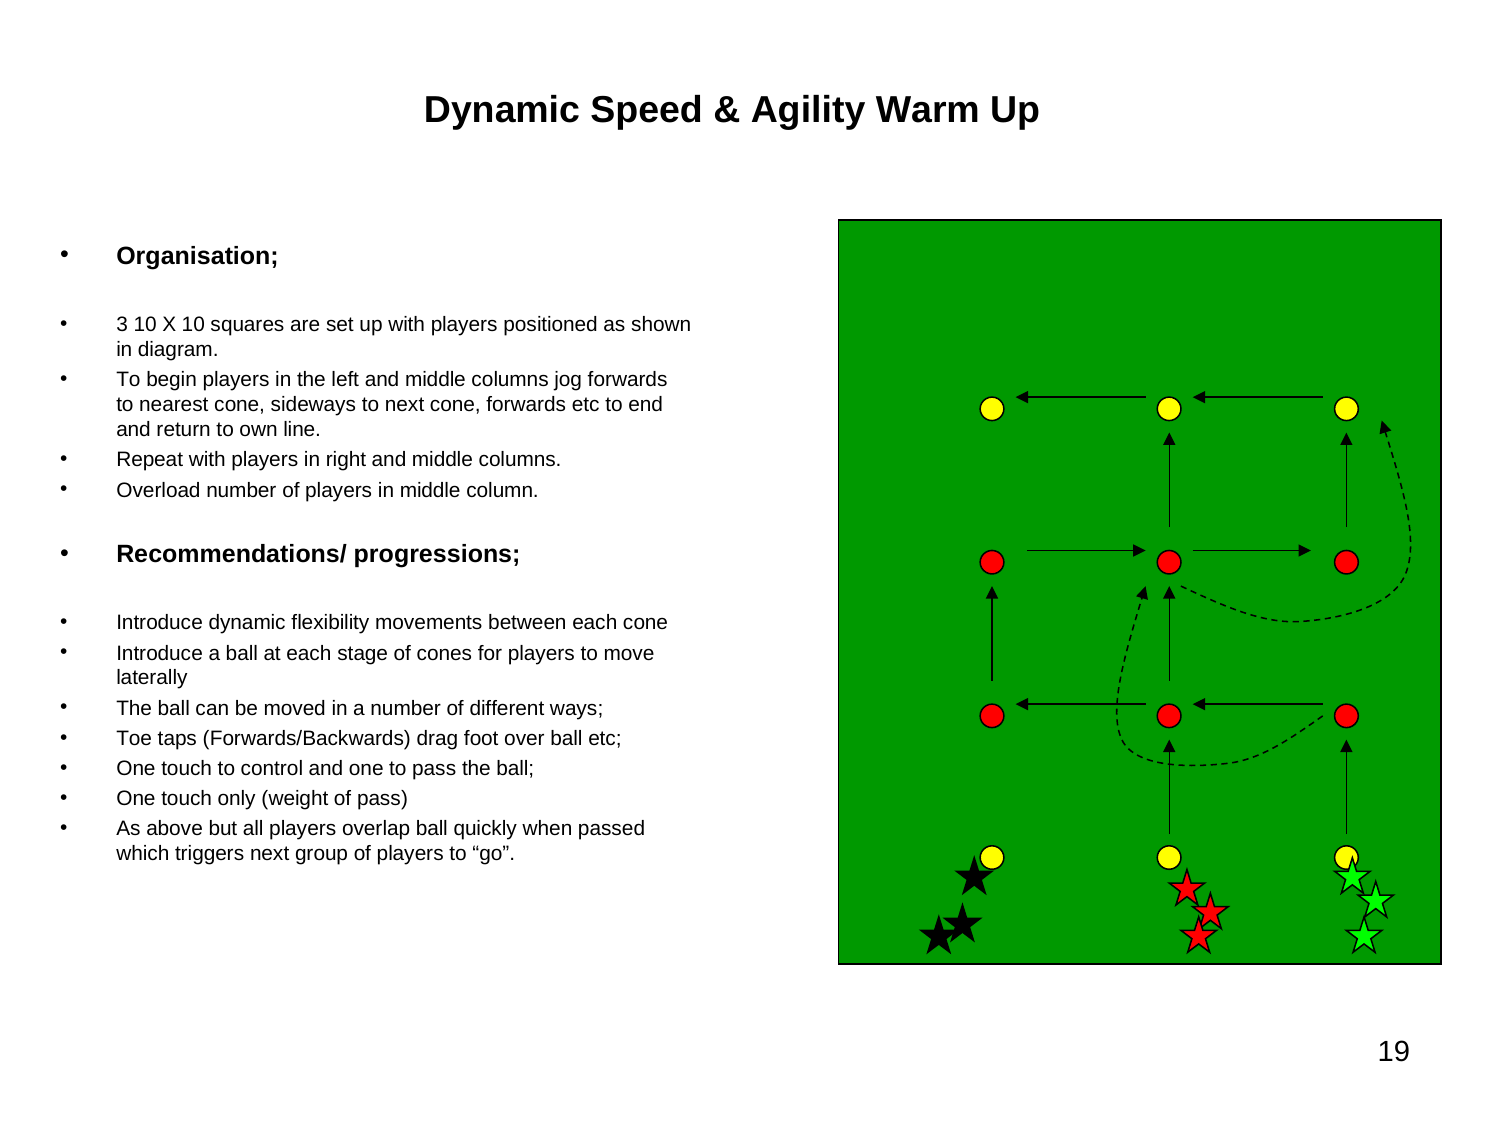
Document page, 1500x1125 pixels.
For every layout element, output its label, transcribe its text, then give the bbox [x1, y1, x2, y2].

text_box [1180, 916, 1217, 953]
text_box [1334, 397, 1359, 421]
text_box [1157, 397, 1181, 421]
text_box [980, 704, 1004, 728]
text_box [985, 586, 999, 681]
text_box [1015, 391, 1146, 404]
text_box [944, 904, 981, 941]
text_box [921, 916, 954, 953]
text_box [1163, 586, 1176, 603]
text_box [1346, 916, 1382, 953]
text_box [1340, 739, 1353, 835]
text_box [838, 219, 1442, 965]
text_box [1116, 586, 1323, 766]
text_box [1192, 391, 1323, 404]
text_box [1015, 698, 1116, 711]
text_box [980, 397, 1004, 421]
text_box [1334, 845, 1359, 870]
text_box <number> [1074, 1024, 1425, 1103]
text_box [1163, 432, 1176, 528]
text_box [1334, 857, 1371, 894]
text_box [1157, 550, 1181, 574]
text_box [980, 550, 1004, 574]
text_box [1192, 893, 1229, 929]
text_box [1157, 845, 1181, 870]
text_box [980, 845, 1004, 870]
text_box [1340, 432, 1353, 449]
text_box [1334, 704, 1359, 728]
text_box Organisation; 3 10 X 10 squares are set up with players positioned as shown in diagram. To begin players in the left and middle columns jog forwards to nearest cone, sideways to next cone, forwards etc to end and return to own line. Repeat with players in right and middle columns. Overload number of players in middle column. Recommendations/ progressions; Introduce dynamic flexibility movements between each cone Introduce a ball at each stage of cones for players to move laterally The ball can be moved in a number of different ways; Toe taps (Forwards/Backwards) drag foot over ball etc; One touch to control and one to pass the ball; One touch only (weight of pass) As above but all players overlap ball quickly when passed which triggers next group of players to “go”. [45, 231, 708, 988]
text_box [956, 857, 992, 894]
text_box [1169, 869, 1205, 905]
text_box [1180, 420, 1411, 622]
text_box Dynamic Speed & Agility Warm Up [0, 42, 1483, 173]
text_box [1027, 544, 1146, 557]
text_box [1358, 881, 1394, 917]
